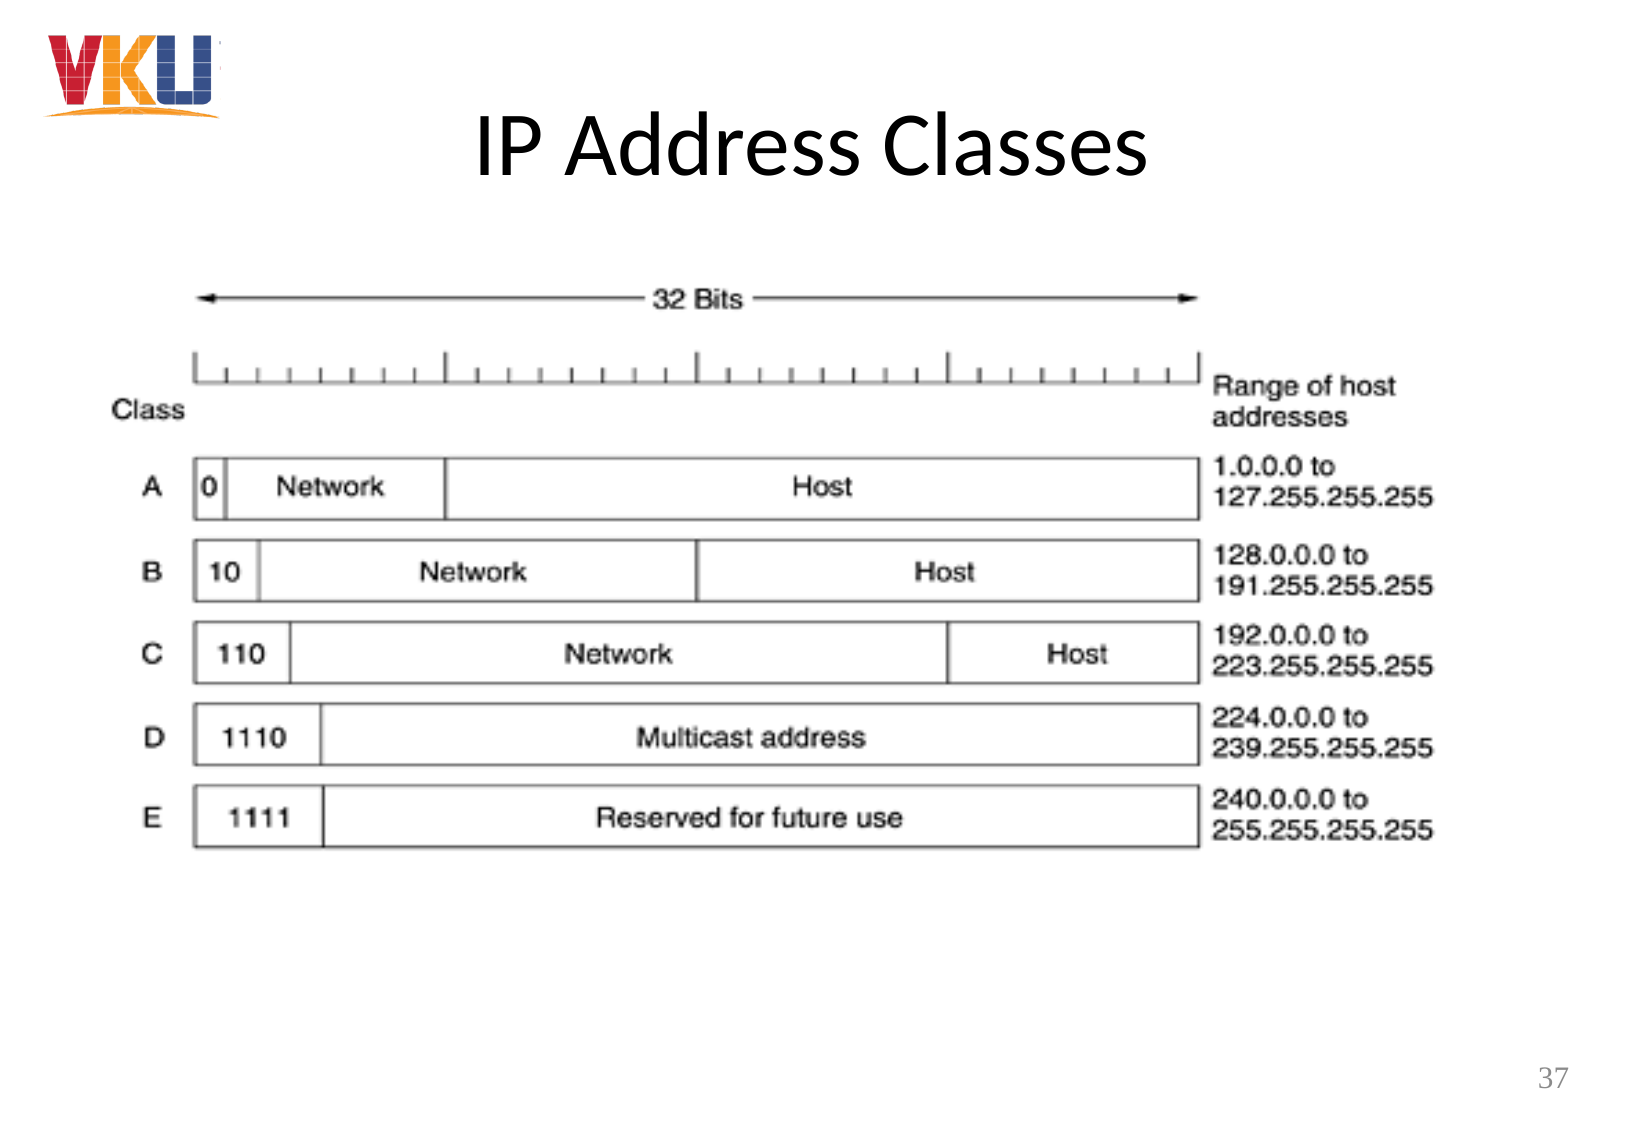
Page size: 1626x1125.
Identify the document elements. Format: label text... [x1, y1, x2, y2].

picture [91, 274, 1499, 864]
slide_number 37 [1245, 1051, 1585, 1102]
picture [32, 21, 228, 129]
title IP Address Classes [81, 45, 1544, 233]
